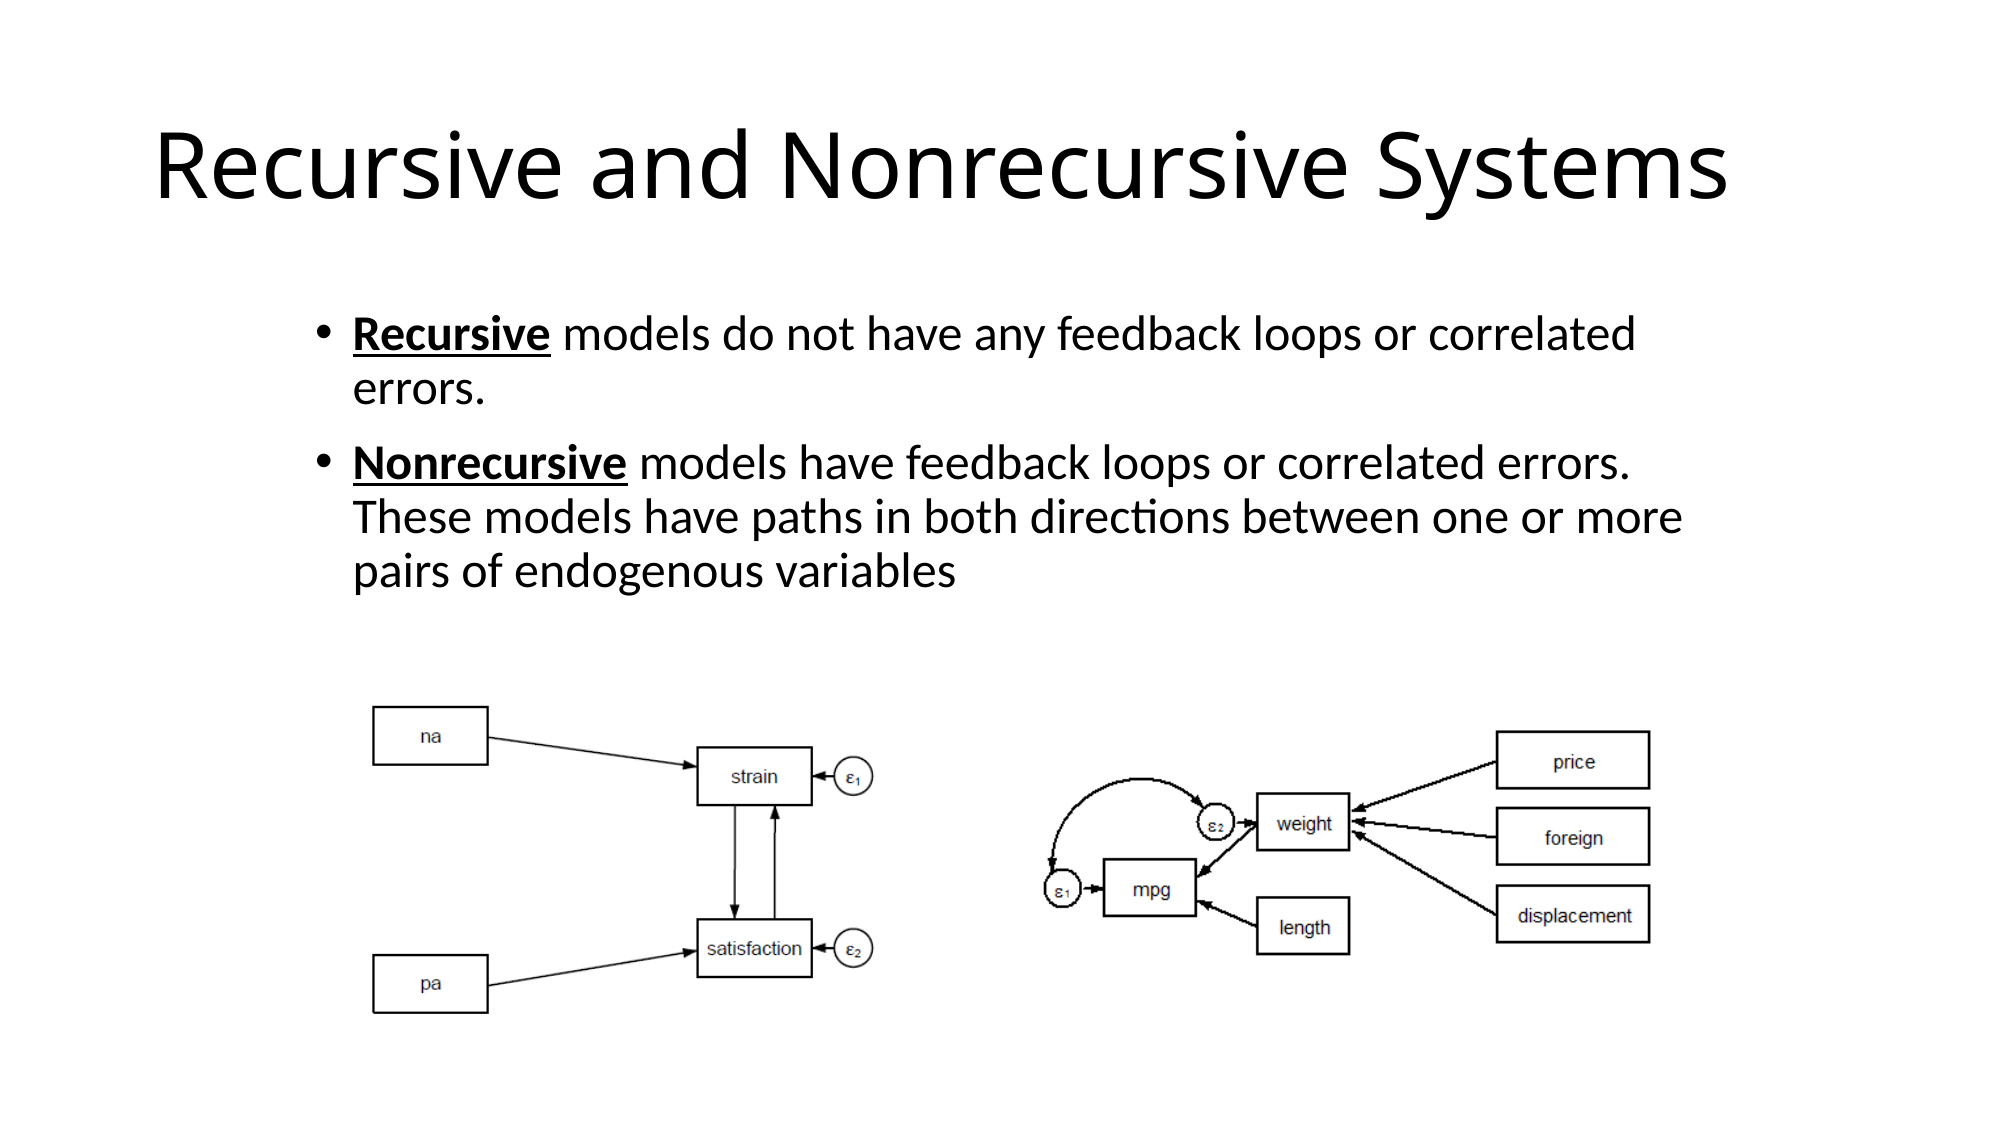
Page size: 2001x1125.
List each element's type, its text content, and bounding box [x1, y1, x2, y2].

title Recursive and Nonrecursive Systems [137, 59, 1863, 278]
list Recursive models do not have any feedback loops or correlated errors. Nonrecursive models have feedback loops or correlated errors. These models have paths in both directions between one or more pairs of endogenous variables [300, 299, 1700, 650]
picture [1039, 724, 1665, 966]
picture [362, 699, 888, 1029]
